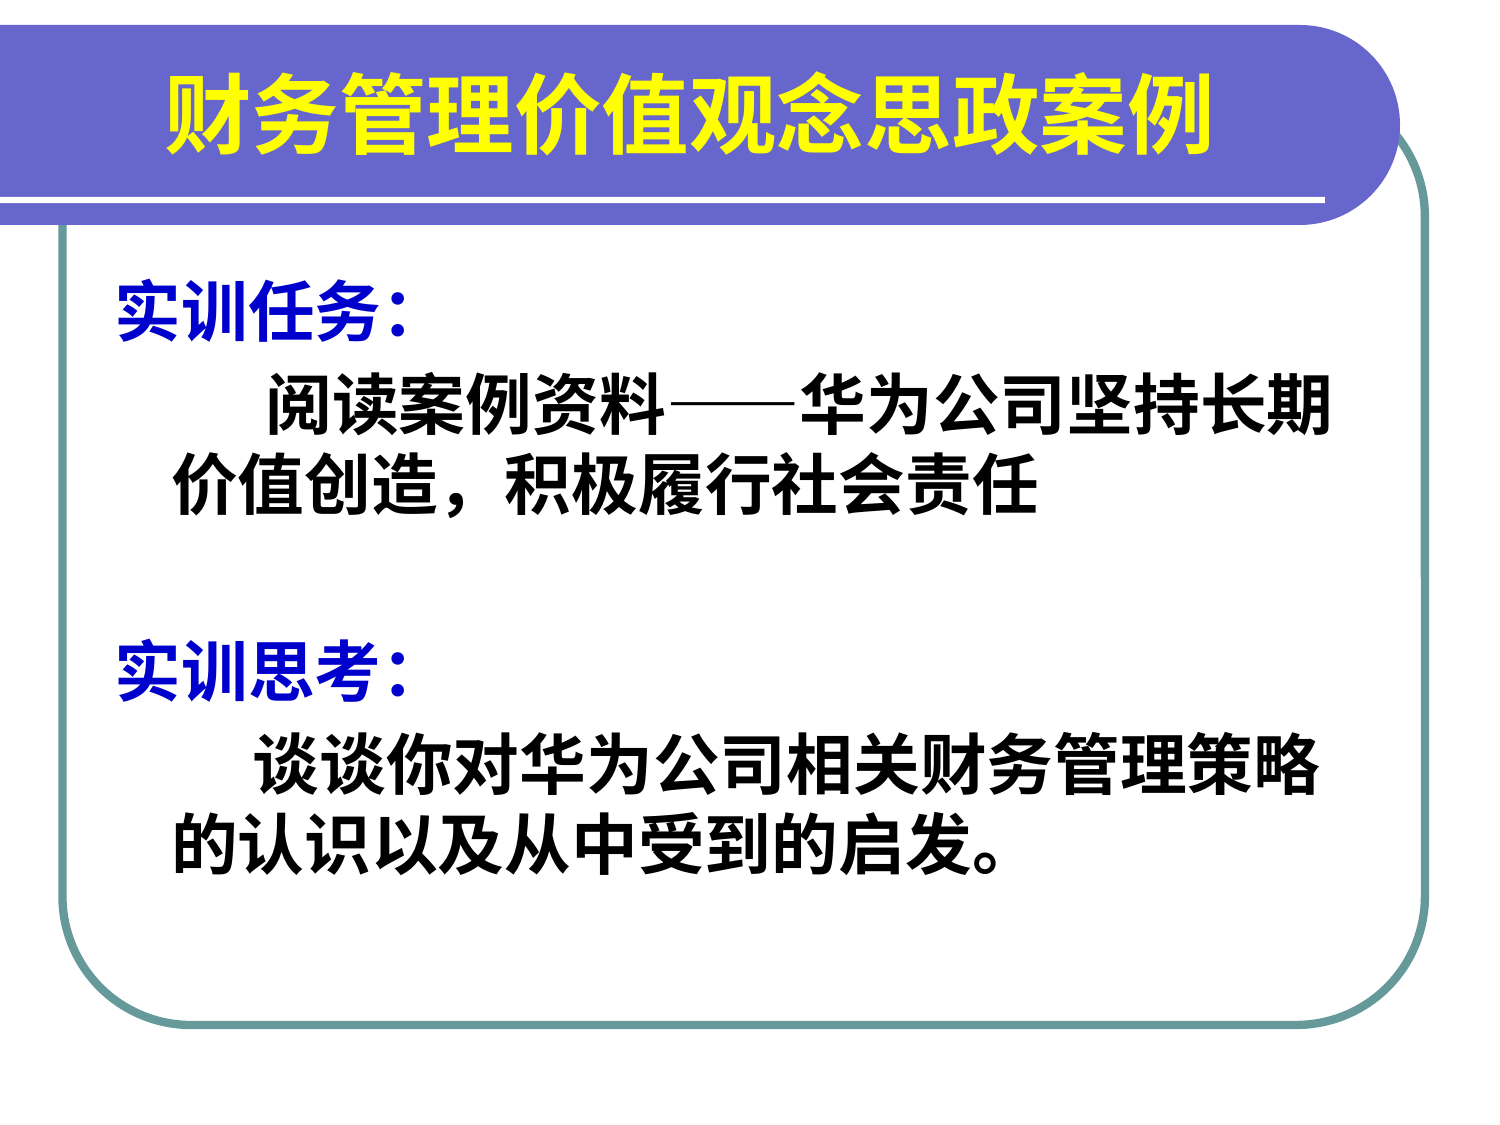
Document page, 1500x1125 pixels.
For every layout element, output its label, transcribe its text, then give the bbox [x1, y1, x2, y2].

title 财务管理价值观念思政案例 [31, 37, 1348, 188]
list 实训任务： 阅读案例资料——华为公司坚持长期价值创造，积极履行社会责任 实训思考： 谈谈你对华为公司相关财务管理策略的认识以及从中受到的启发。 [99, 262, 1401, 988]
